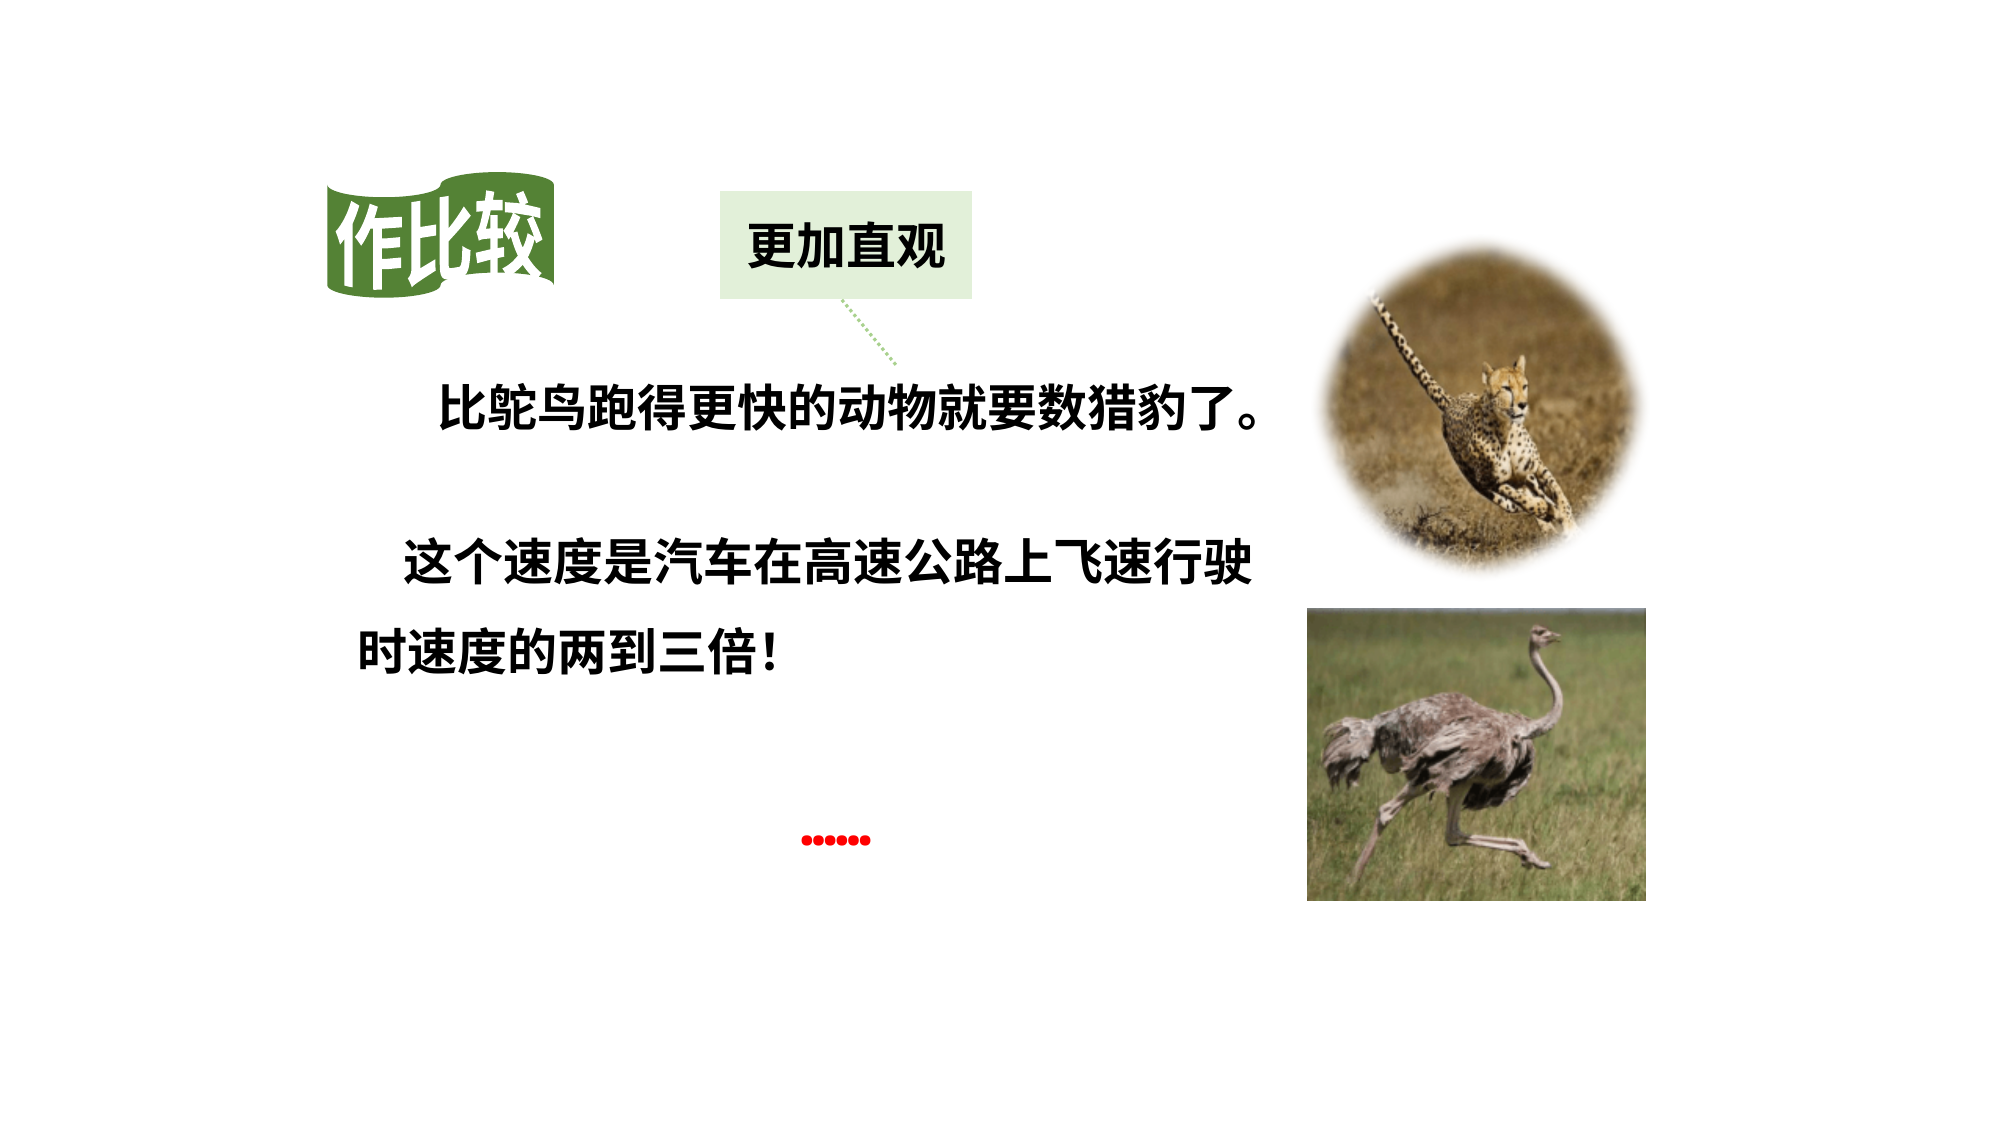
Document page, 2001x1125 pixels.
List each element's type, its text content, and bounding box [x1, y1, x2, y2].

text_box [343, 231, 1705, 901]
text_box 更加直观 [720, 191, 972, 231]
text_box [327, 172, 554, 298]
